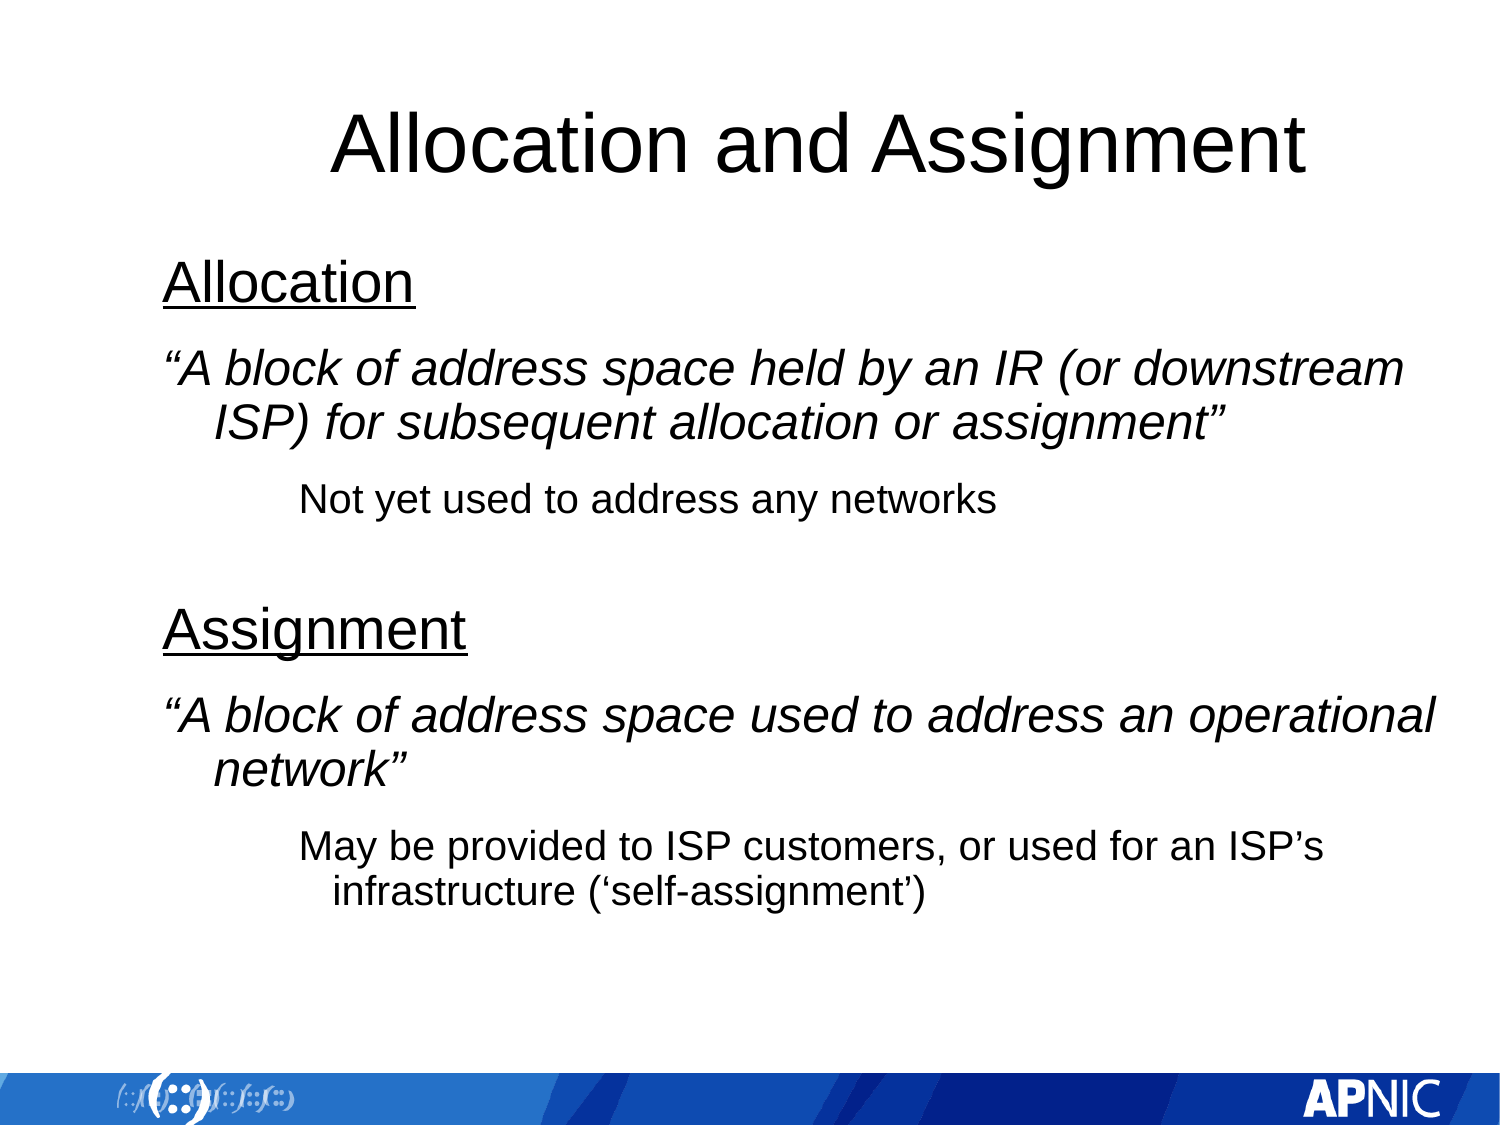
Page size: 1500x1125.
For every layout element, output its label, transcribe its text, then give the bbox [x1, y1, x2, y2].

picture [0, 1069, 1500, 1125]
list Allocation “A block of address space held by an IR (or downstream ISP) for subsequent allocation or assignment” Not yet used to address any networks Assignment “A block of address space used to address an operational network” May be provided to ISP customers, or used for an ISP’s infrastructure (‘self-assignment’) [162, 249, 1468, 1063]
title Allocation and Assignment [174, 99, 1463, 188]
